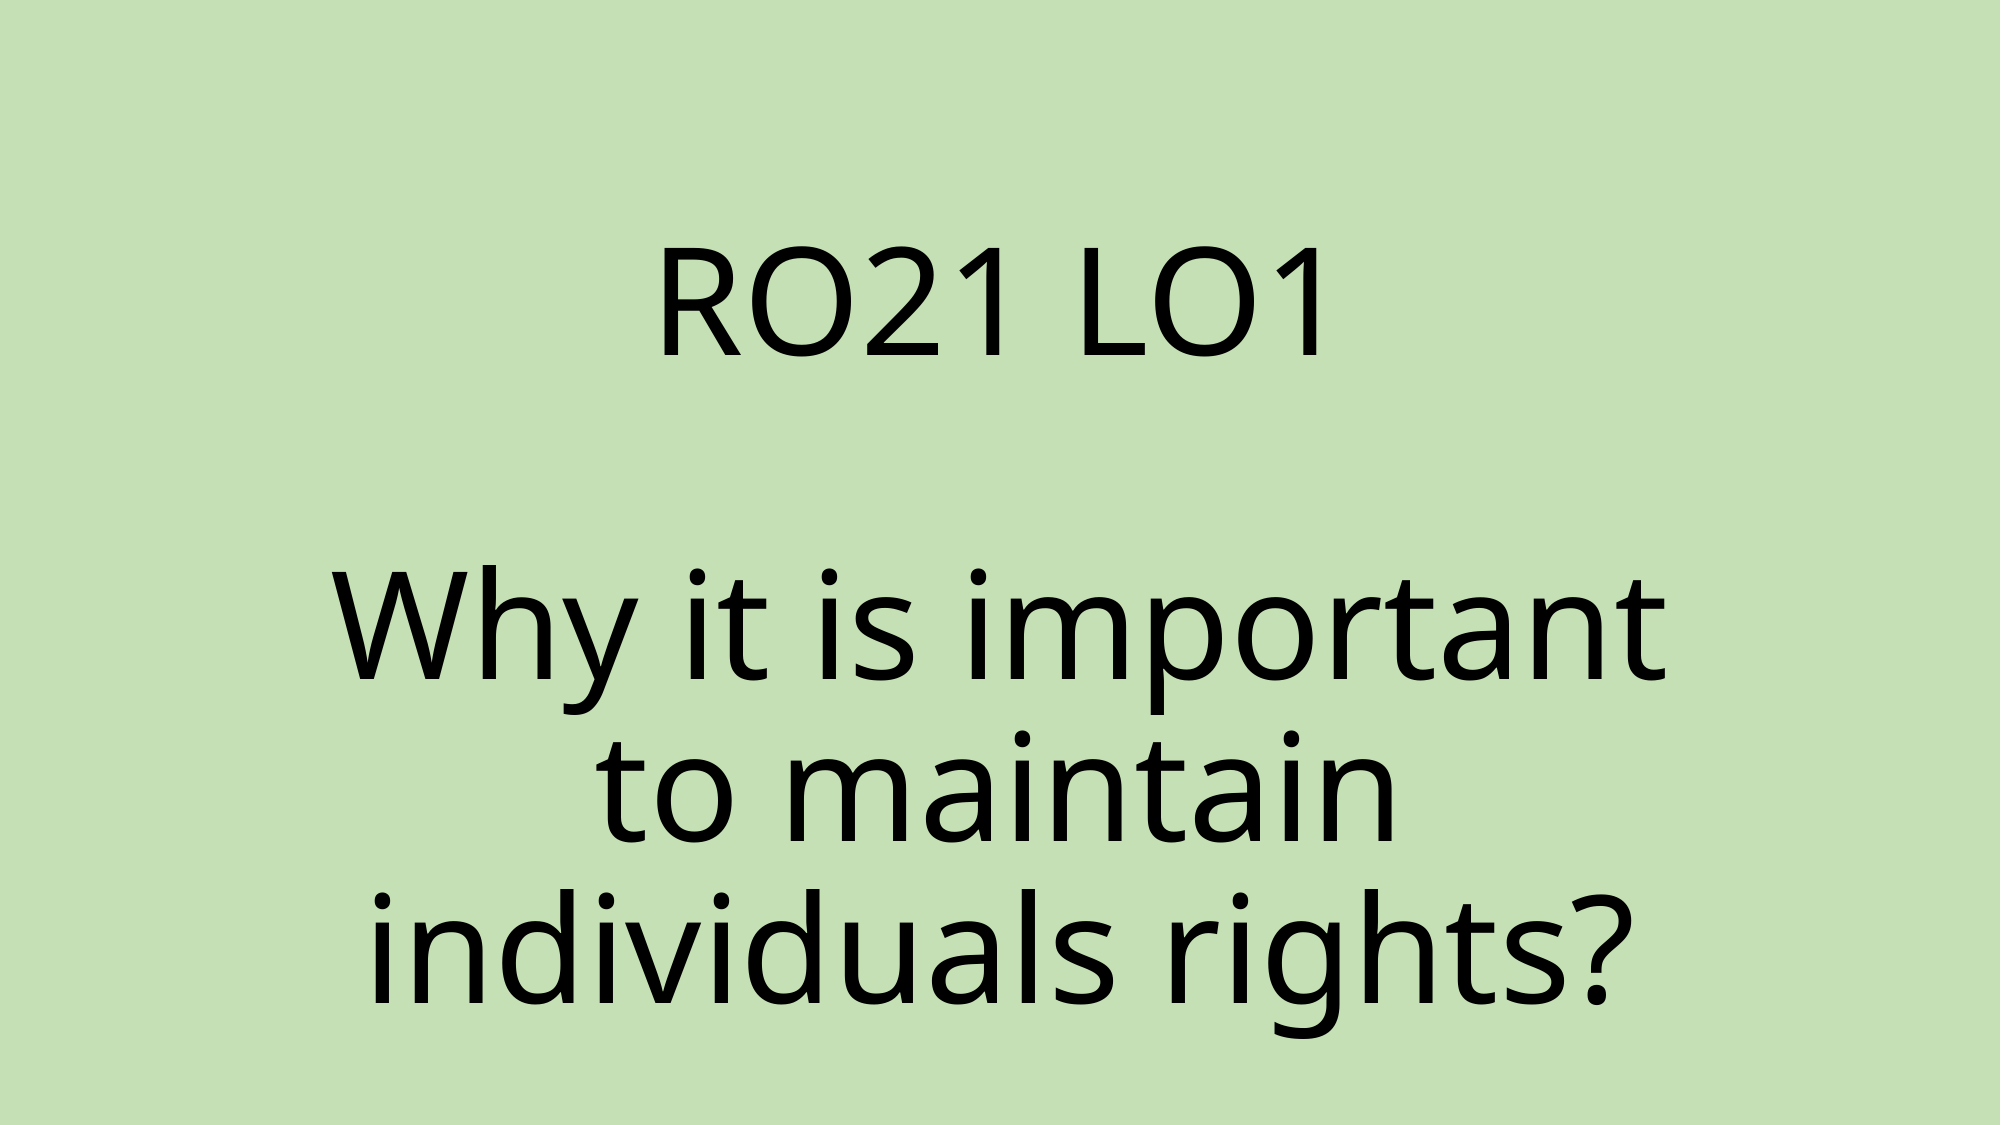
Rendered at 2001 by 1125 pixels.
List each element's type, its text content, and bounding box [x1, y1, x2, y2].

title RO21 LO1 Why it is important to maintain individuals rights? [249, 65, 1750, 1044]
